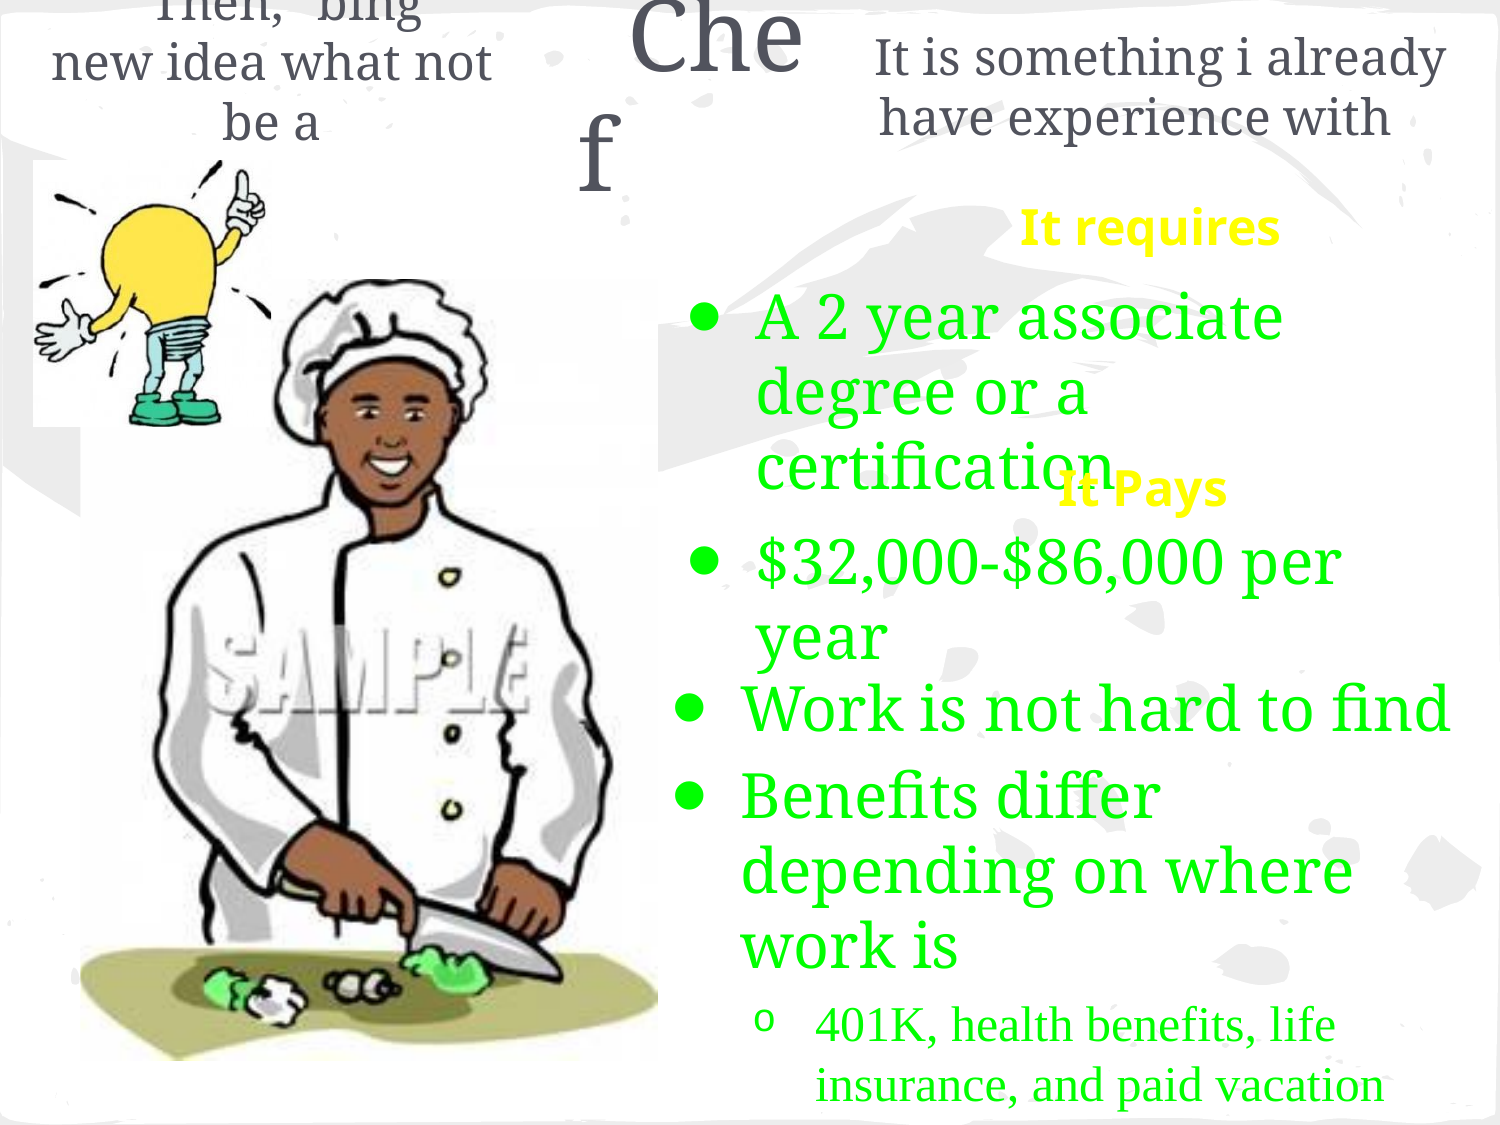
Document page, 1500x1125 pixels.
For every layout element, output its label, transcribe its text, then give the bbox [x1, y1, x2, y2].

text_box [33, 160, 272, 427]
text_box It requires [992, 180, 1392, 271]
title Chef [562, 0, 845, 227]
text_box It Pays [1030, 441, 1430, 507]
list A 2 year associate degree or a certification [665, 262, 1465, 507]
list Work is not hard to find Benefits differ depending on where work is 401K, health benefits, life insurance, and paid vacation [649, 654, 1480, 1125]
title Then, "bing" new idea what not be a [33, 0, 512, 166]
text_box [80, 279, 658, 1061]
title It is something i already have experience with [807, 0, 1464, 161]
list $32,000-$86,000 per year [665, 507, 1499, 1125]
